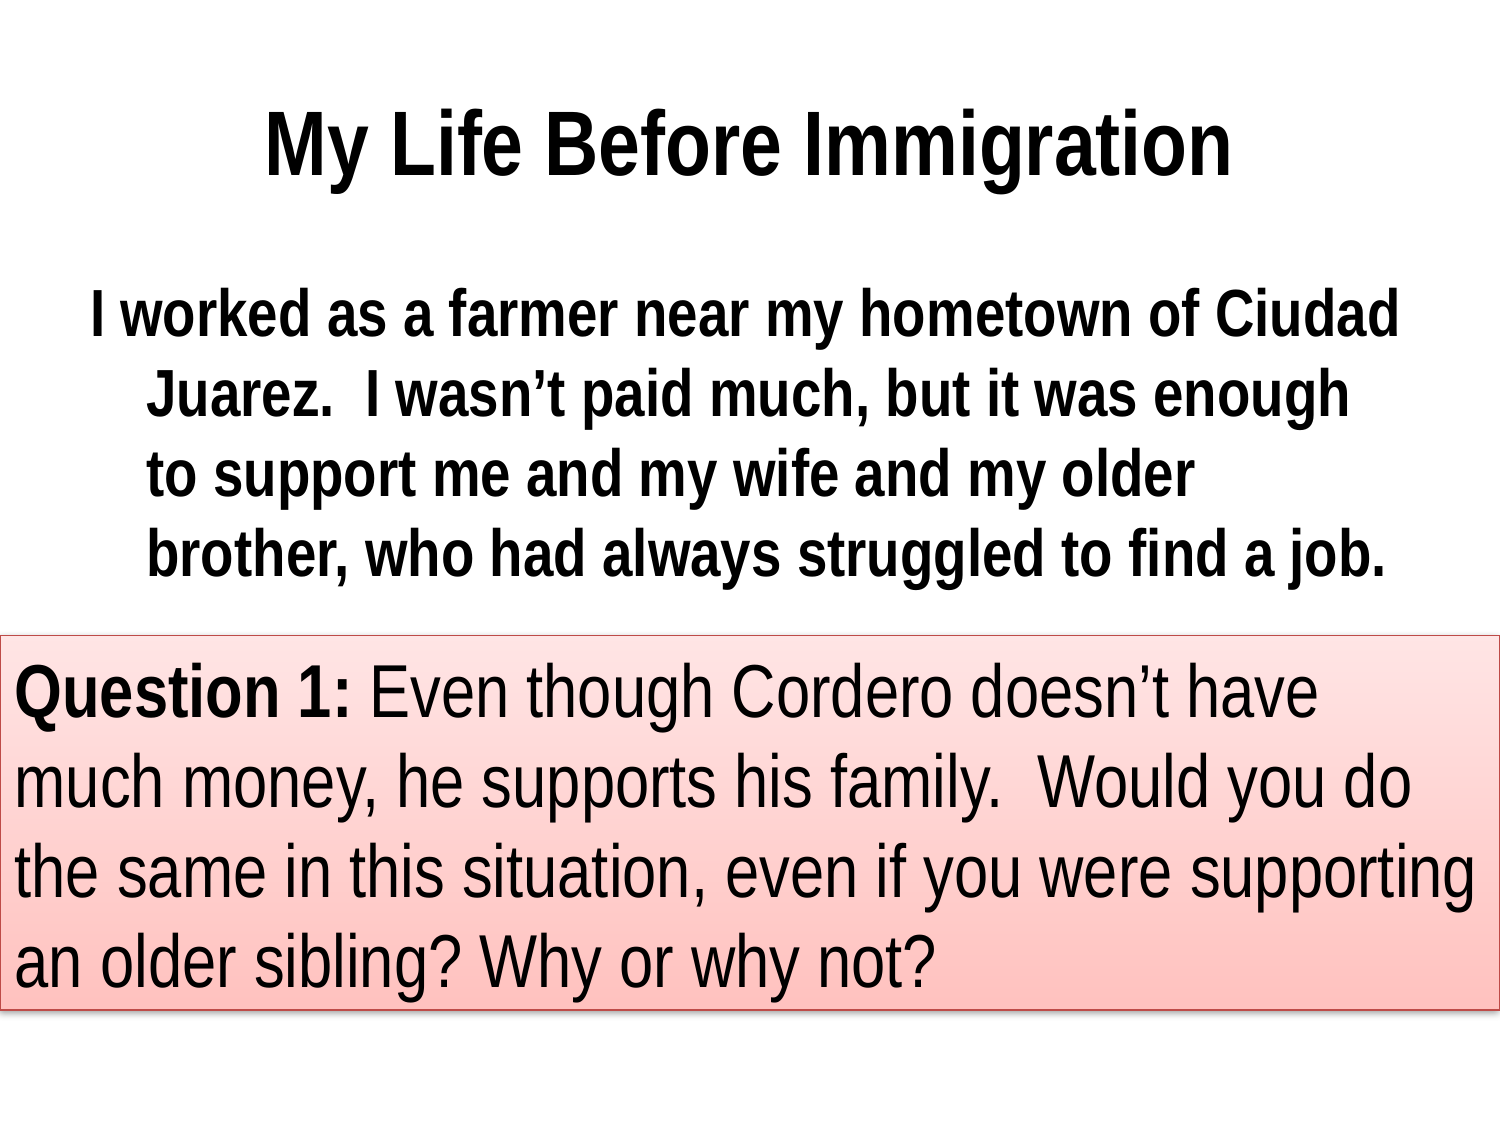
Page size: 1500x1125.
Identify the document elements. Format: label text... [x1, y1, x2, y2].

title My Life Before Immigration [75, 45, 1425, 233]
list I worked as a farmer near my hometown of Ciudad Juarez. I wasn’t paid much, but it was enough to support me and my wife and my older brother, who had always struggled to find a job. [75, 262, 1425, 633]
text_box Question 1: Even though Cordero doesn’t have much money, he supports his family. Would you do the same in this situation, even if you were supporting an older sibling? Why or why not? [0, 635, 1500, 1011]
